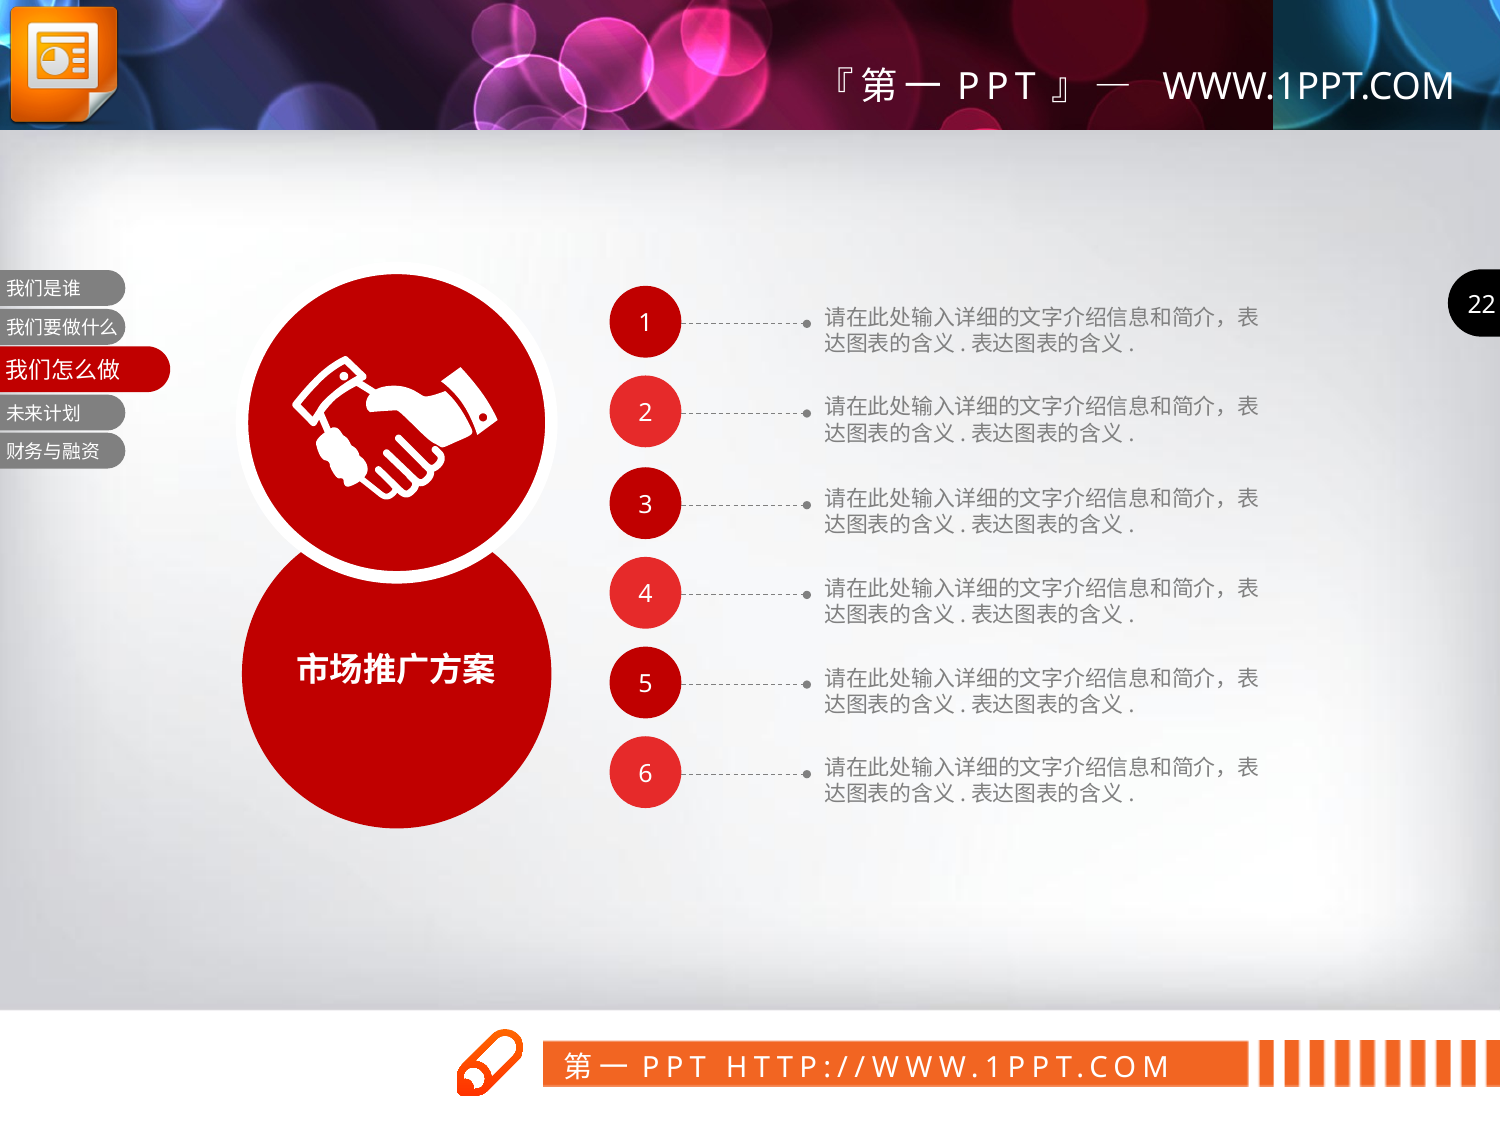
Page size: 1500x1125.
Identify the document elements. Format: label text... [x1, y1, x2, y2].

text_box 请在此处输入详细的文字介绍信息和简介，表达图表的含义.表达图表的含义. [809, 385, 1292, 477]
text_box 请在此处输入详细的文字介绍信息和简介，表达图表的含义.表达图表的含义. [809, 657, 1292, 746]
text_box 财务与融资 [0, 432, 144, 469]
picture [543, 1040, 1500, 1087]
picture [0, 0, 1500, 1012]
text_box 市场推广方案 [271, 647, 521, 688]
text_box 请在此处输入详细的文字介绍信息和简介，表达图表的含义.表达图表的含义. [809, 477, 1292, 567]
text_box [1447, 286, 1452, 320]
text_box 请在此处输入详细的文字介绍信息和简介，表达图表的含义.表达图表的含义. [809, 567, 1292, 657]
text_box [292, 356, 473, 500]
text_box 3 [609, 467, 682, 540]
text_box 5 [609, 646, 682, 719]
text_box 我们怎么做 [0, 348, 207, 391]
text_box 4 [609, 556, 682, 629]
text_box 我们是谁 [0, 270, 144, 306]
text_box 1 [609, 285, 682, 358]
text_box 2 [609, 375, 682, 448]
text_box [241, 548, 552, 829]
text_box 我们要做什么 [0, 308, 144, 345]
text_box 未来计划 [0, 394, 144, 431]
text_box 6 [609, 736, 682, 809]
text_box 请在此处输入详细的文字介绍信息和简介，表达图表的含义.表达图表的含义. [809, 296, 1292, 385]
text_box 请在此处输入详细的文字介绍信息和简介，表达图表的含义.表达图表的含义. [809, 746, 1292, 846]
text_box [241, 267, 552, 578]
text_box [440, 367, 498, 435]
text_box 22 [1452, 269, 1500, 337]
